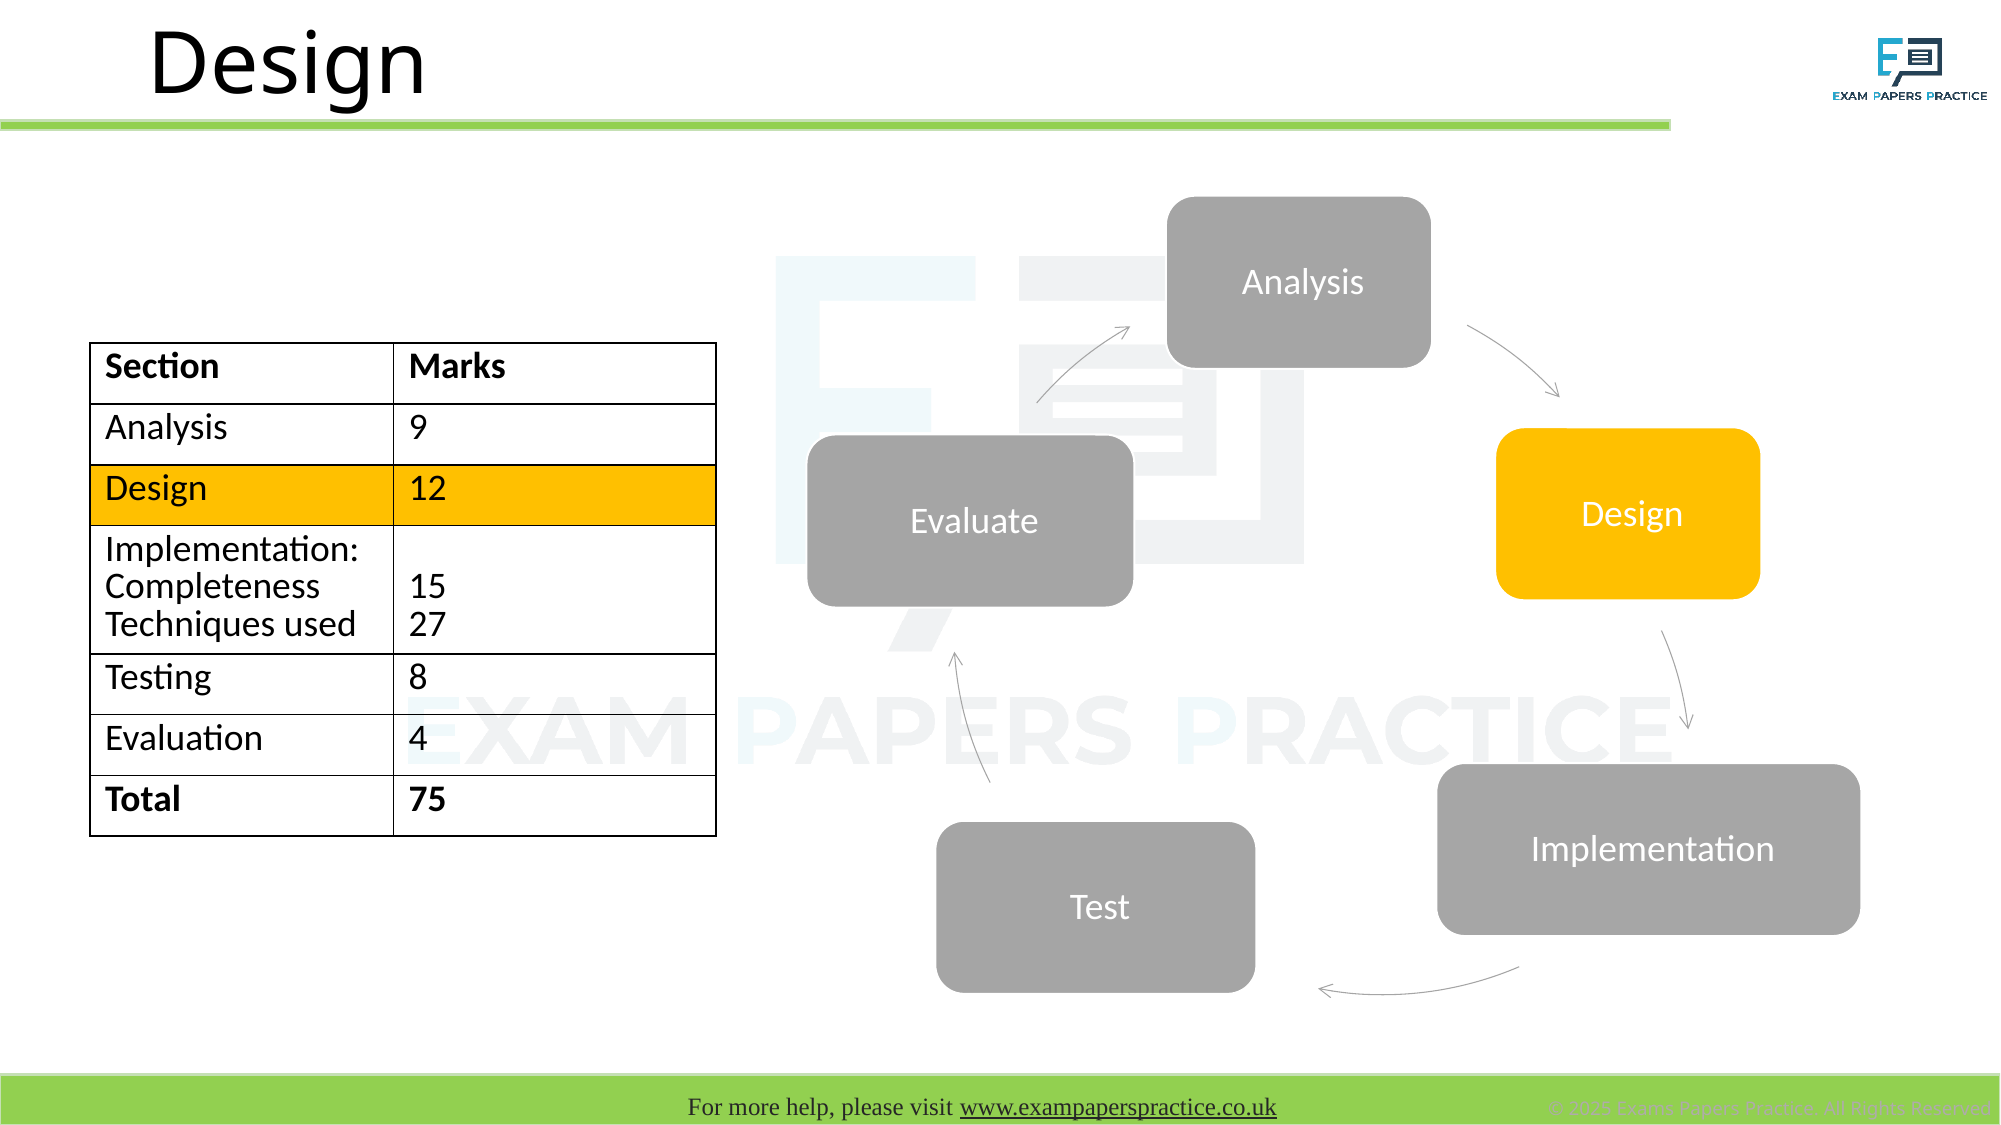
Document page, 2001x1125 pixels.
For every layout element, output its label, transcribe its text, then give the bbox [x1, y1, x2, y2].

table_cell Testing [91, 655, 393, 714]
table_cell 9 [394, 405, 452, 464]
table_cell 8 [394, 655, 452, 714]
table_cell 4 [394, 715, 452, 775]
table_cell Design [91, 466, 393, 525]
table_cell 75 [394, 776, 452, 835]
table_cell Analysis [91, 405, 393, 464]
table_header Marks [394, 344, 452, 403]
table_cell Evaluation [91, 715, 393, 775]
table_cell 15 27 [394, 526, 452, 653]
table_header Section [91, 344, 393, 403]
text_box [452, 195, 2000, 1006]
table_cell Implementation: Completeness Techniques used [91, 526, 393, 653]
title Design [132, 11, 1858, 121]
table_cell 12 [394, 466, 452, 525]
table_cell Total [91, 776, 393, 835]
